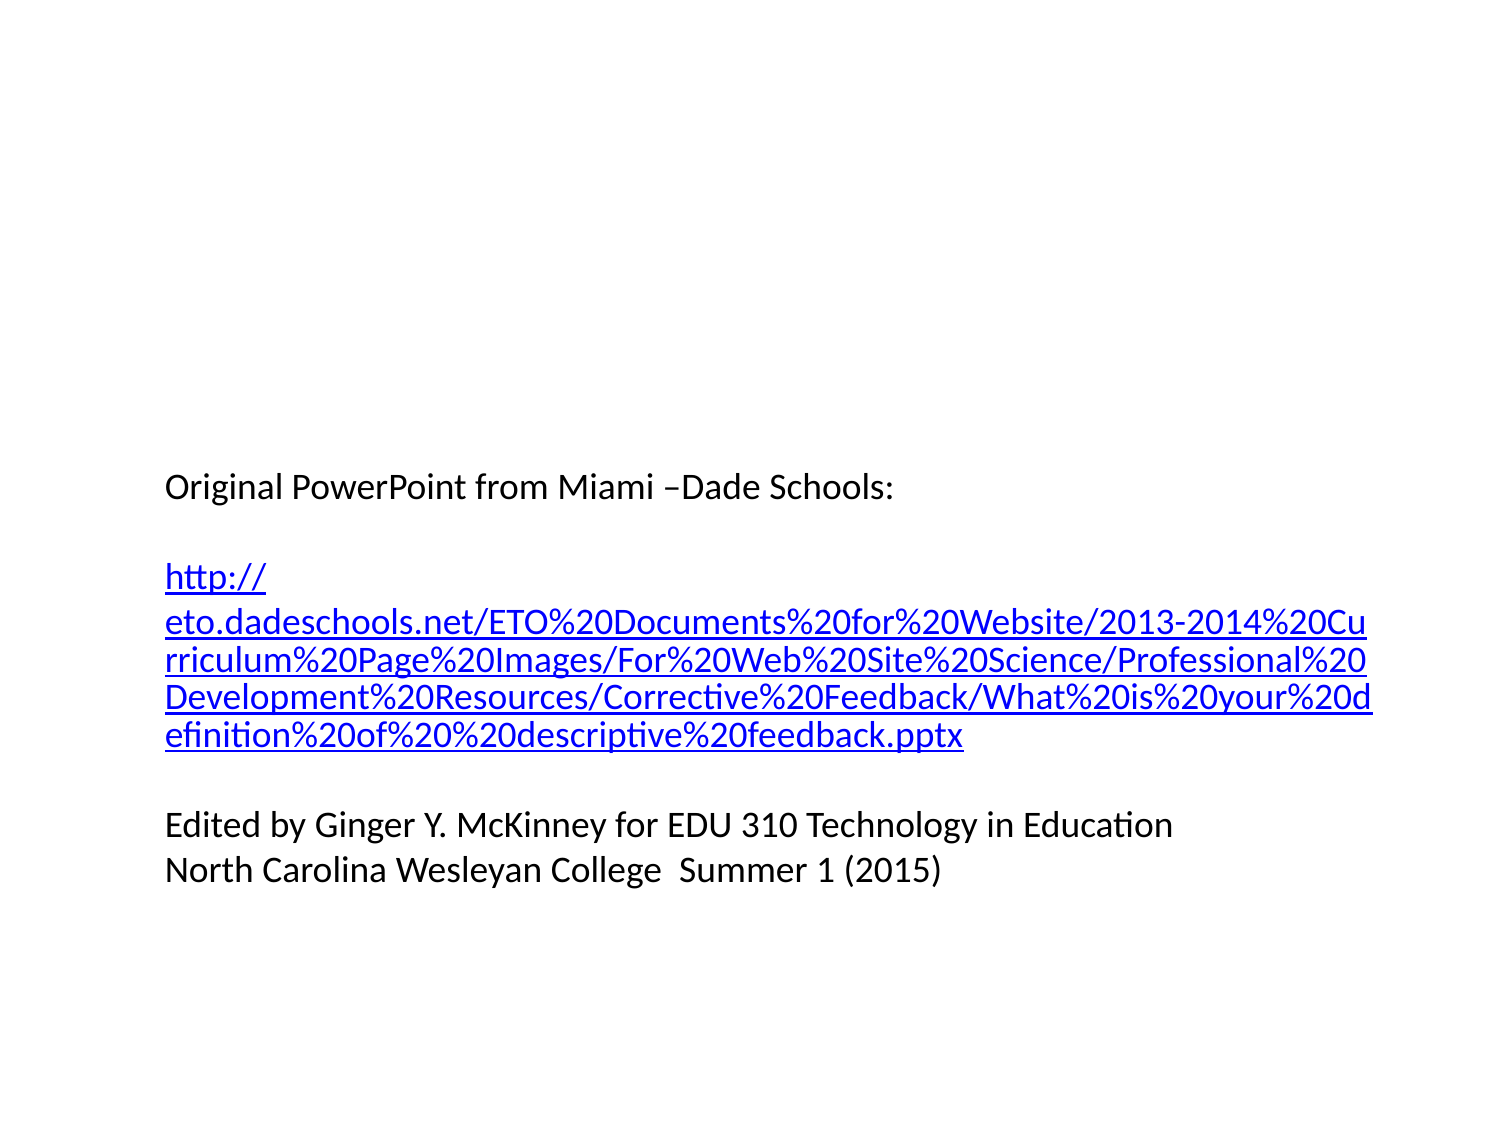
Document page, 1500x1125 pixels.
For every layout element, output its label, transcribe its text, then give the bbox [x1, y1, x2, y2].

text_box Original PowerPoint from Miami –Dade Schools: http://eto.dadeschools.net/ETO%20Documents%20for%20Website/2013-2014%20Curriculum%20Page%20Images/For%20Web%20Site%20Science/Professional%20Development%20Resources/Corrective%20Feedback/What%20is%20your%20definition%20of%20%20descriptive%20feedback.pptx Edited by Ginger Y. McKinney for EDU 310 Technology in Education North Carolina Wesleyan College Summer 1 (2015) [150, 454, 1388, 785]
